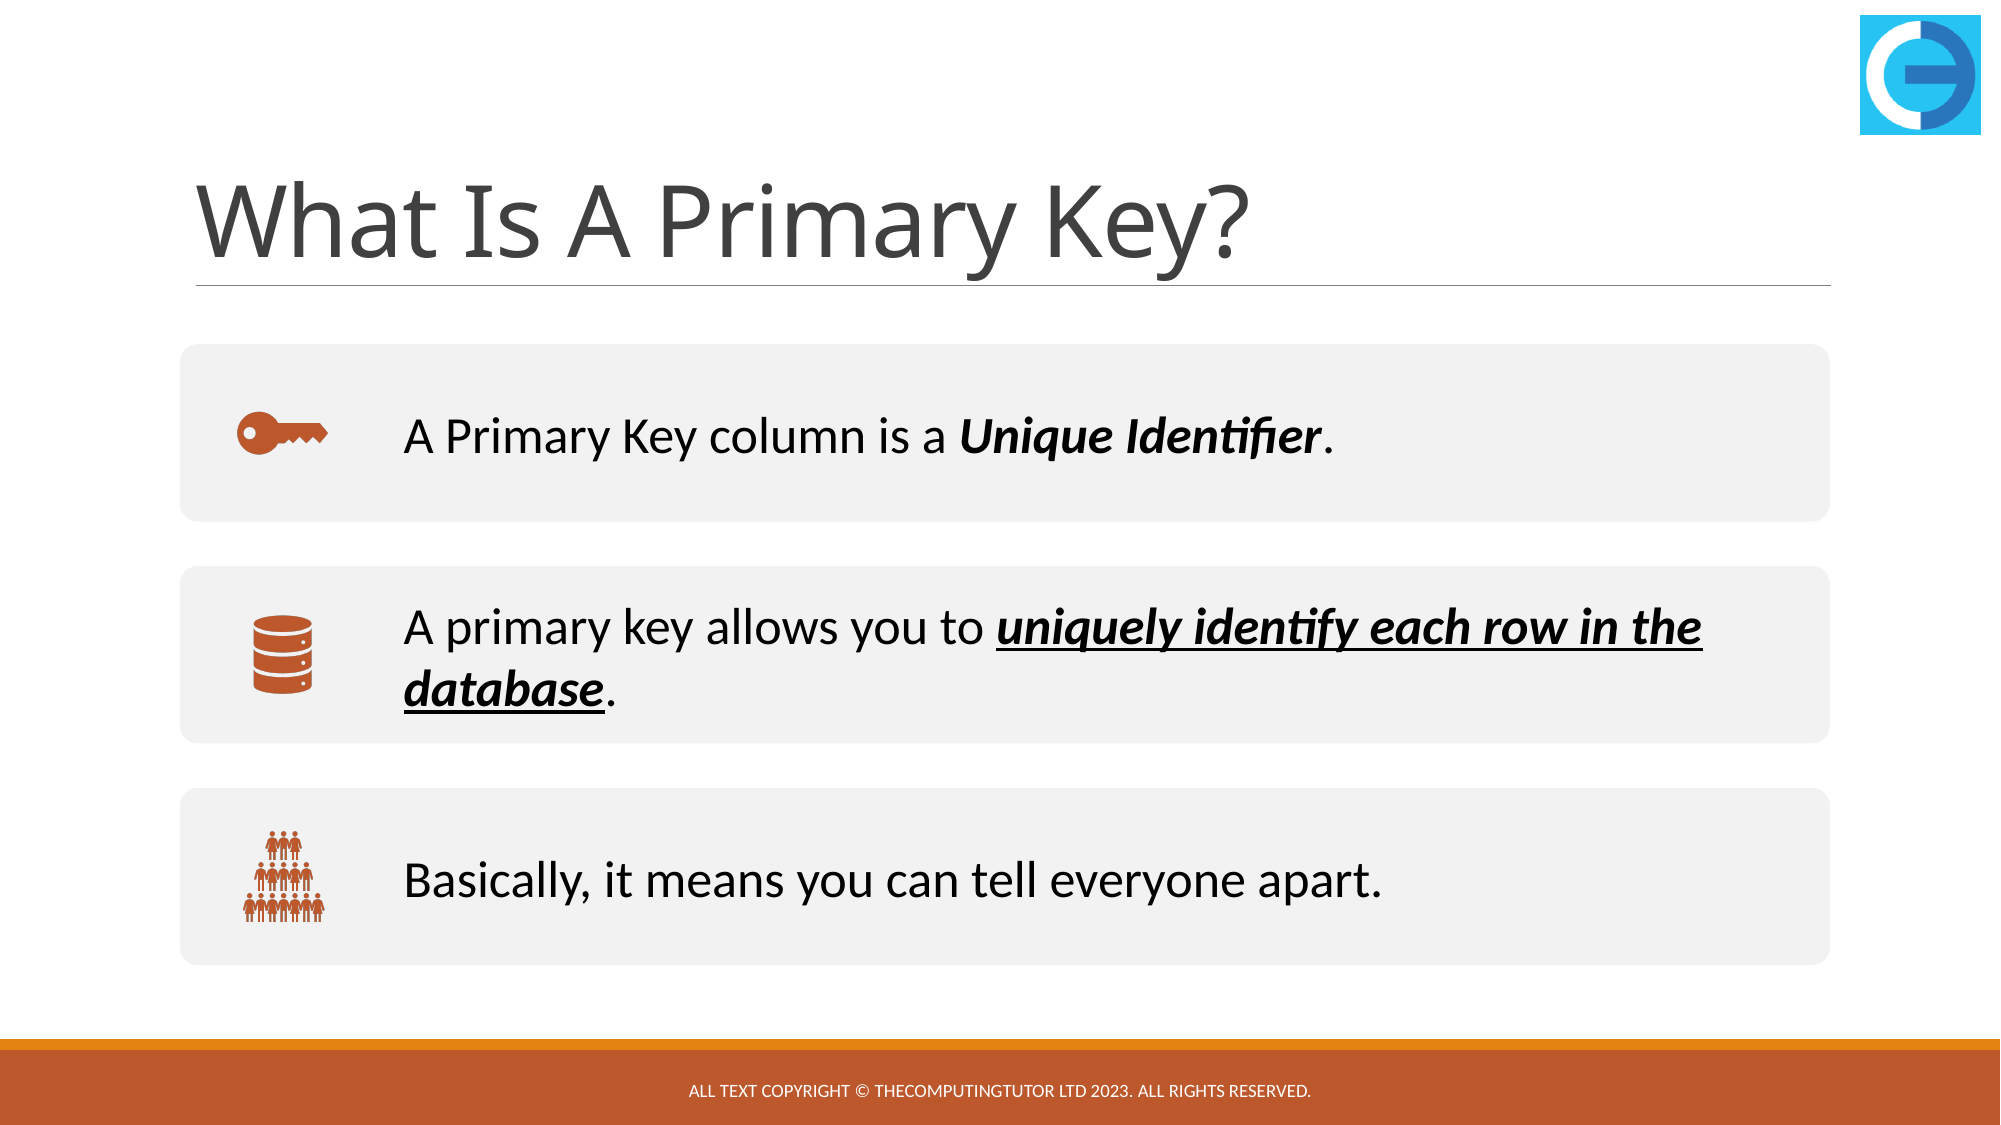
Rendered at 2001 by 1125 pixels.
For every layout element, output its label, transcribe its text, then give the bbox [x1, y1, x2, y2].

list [179, 343, 1831, 966]
footer All text copyright © TheComputingTutor Ltd 2023. All rights Reserved. [604, 1059, 1396, 1120]
picture [1860, 15, 1981, 135]
title What Is A Primary Key? [180, 47, 1830, 285]
